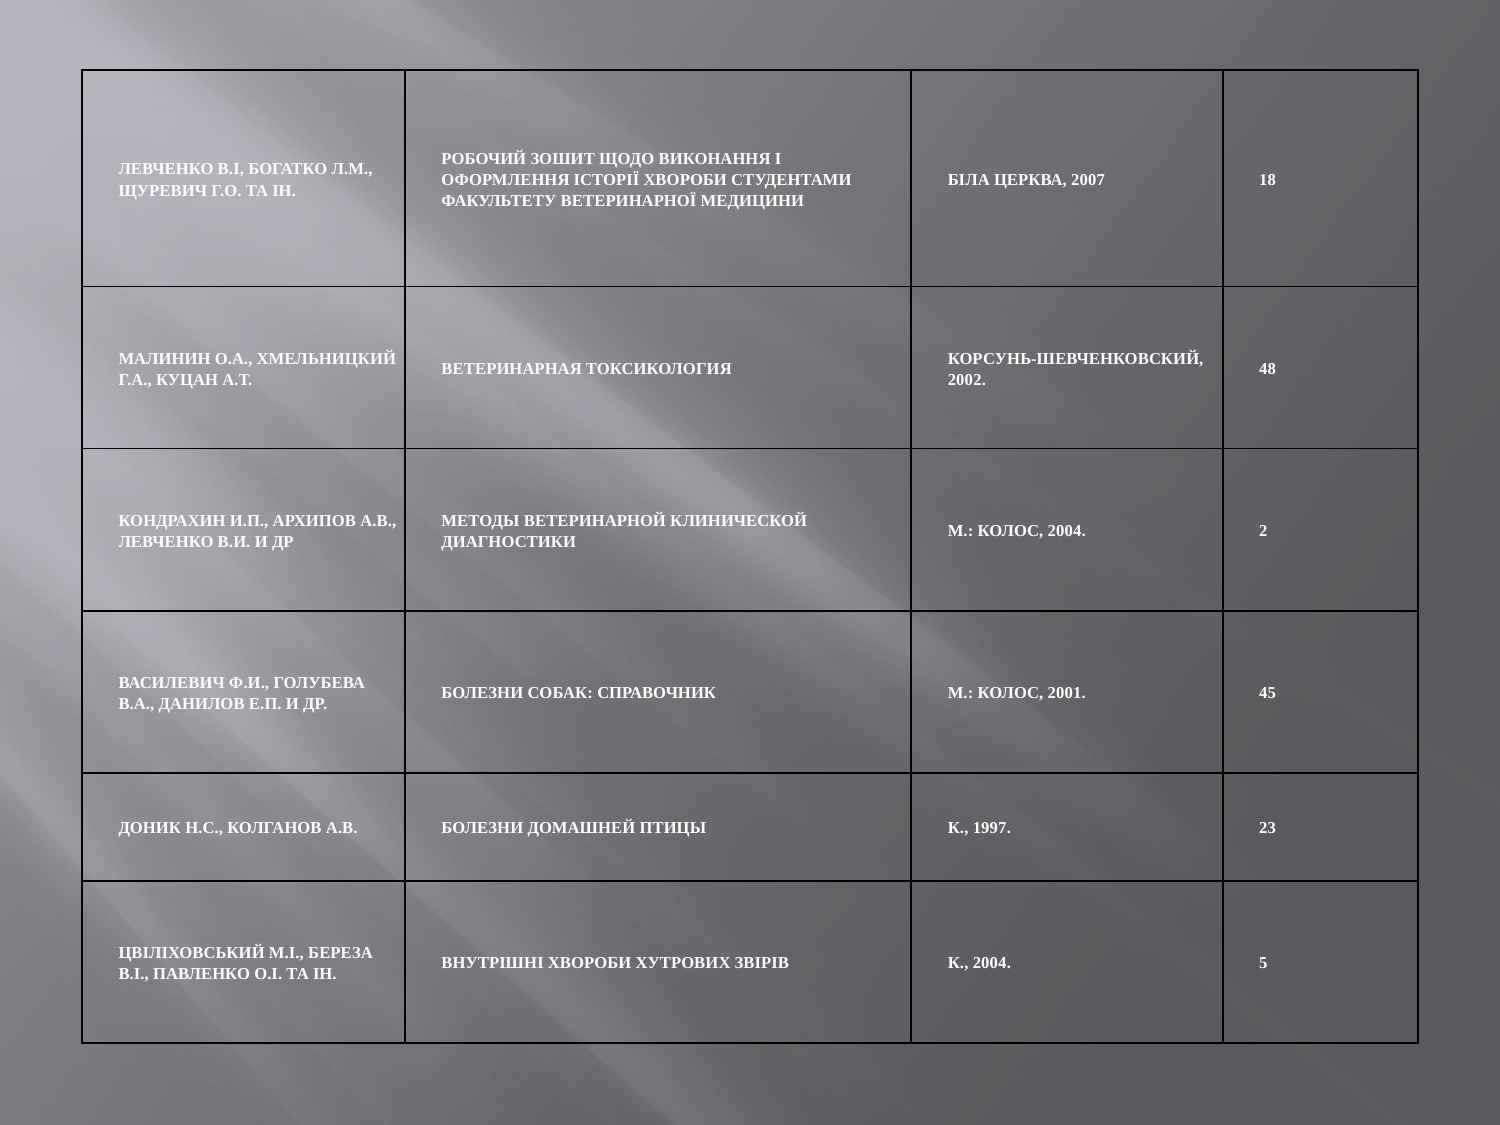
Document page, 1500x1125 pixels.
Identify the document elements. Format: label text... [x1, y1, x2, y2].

table_cell Малинин О.А., Хмельницкий Г.А., Куцан А.Т. [83, 287, 404, 448]
table_cell К., 2004. [912, 882, 1222, 1042]
table_cell Корсунь-Шевченковский, 2002. [912, 287, 1222, 448]
table_cell 48 [1224, 287, 1417, 448]
table_cell М.: Колос, 2001. [912, 612, 1222, 772]
table_cell Цвіліховський М.І., Береза В.І., Павленко О.І. та ін. [83, 882, 404, 1042]
table_cell 45 [1224, 612, 1417, 772]
table_cell Болезни собак: Справочник [406, 612, 910, 772]
table_cell 2 [1224, 449, 1417, 610]
table_cell Ветеринарная токсикология [406, 287, 910, 448]
table_cell Василевич Ф.И., Голубева В.А., Данилов Е.П. и др. [83, 612, 404, 772]
table_cell Внутрішні хвороби хутрових звірів [406, 882, 910, 1042]
table_header левченко в.і, богатко л.м., щуревич г.о. та ін. [83, 71, 404, 286]
table_cell М.: Колос, 2004. [912, 449, 1222, 610]
table_cell Кондрахин И.П., Архипов А.В., Левченко В.И. и др [83, 449, 404, 610]
table_cell 23 [1224, 774, 1417, 880]
table_cell Доник Н.С., Колганов А.В. [83, 774, 404, 880]
table_cell Болезни домашней птицы [406, 774, 910, 880]
table_header робочий зошит щодо виконання і оформлення історії хвороби студентами факультету ветеринарної медицини [406, 71, 910, 286]
table_header 18 [1224, 71, 1417, 286]
table_cell Методы ветеринарной клинической диагностики [406, 449, 910, 610]
table_header біла церква, 2007 [912, 71, 1222, 286]
table_cell К., 1997. [912, 774, 1222, 880]
table_cell 5 [1224, 882, 1417, 1042]
